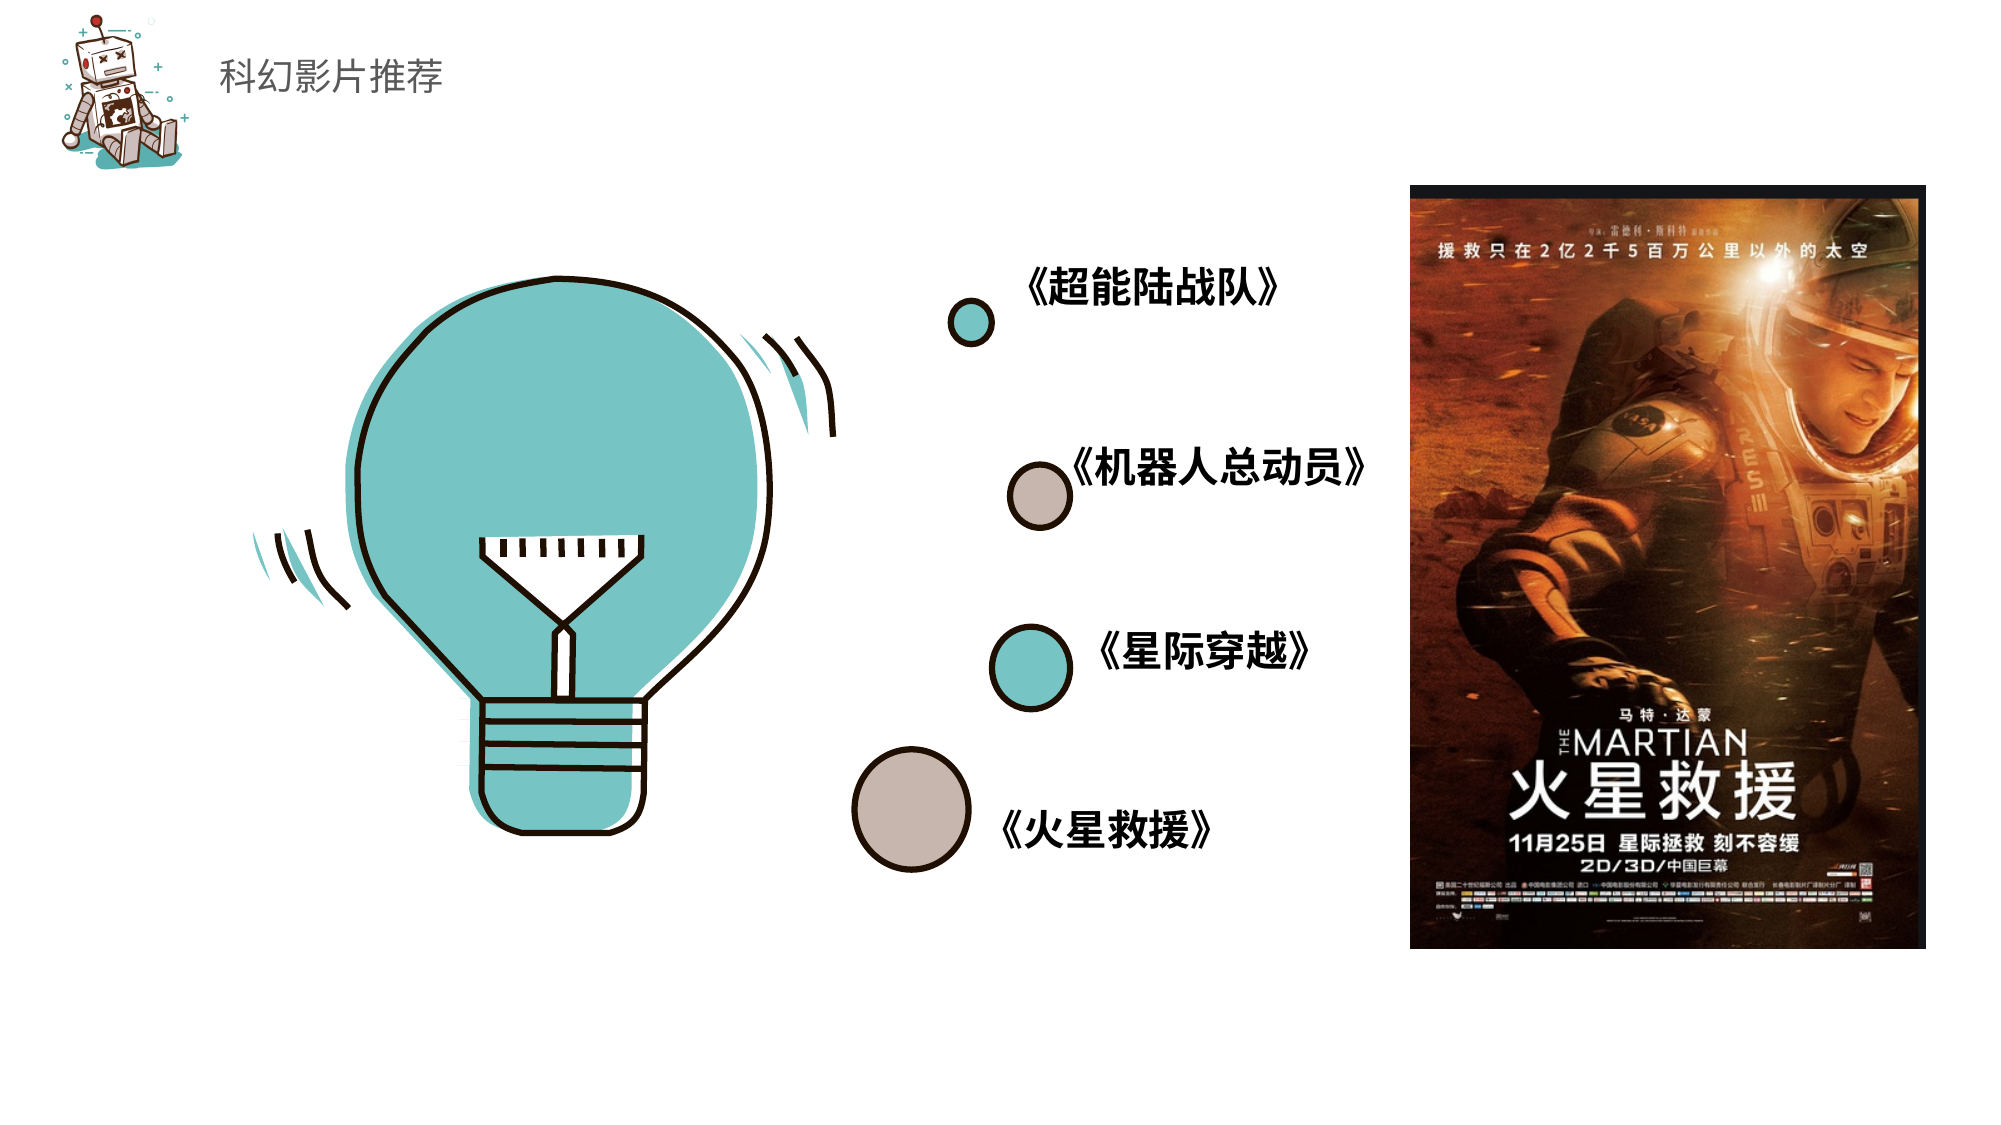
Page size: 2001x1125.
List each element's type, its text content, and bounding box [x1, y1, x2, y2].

picture [1410, 185, 1926, 949]
text_box 《机器人总动员》 [1022, 425, 1410, 506]
text_box [853, 748, 966, 871]
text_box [252, 276, 809, 832]
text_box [277, 278, 834, 834]
text_box 《超能陆战队》 [977, 245, 1330, 326]
text_box [990, 625, 1066, 711]
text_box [32, 8, 620, 189]
text_box 《火星救援》 [951, 788, 1263, 869]
text_box [949, 299, 993, 346]
text_box 《星际穿越》 [1049, 609, 1361, 690]
text_box [1008, 469, 1070, 529]
